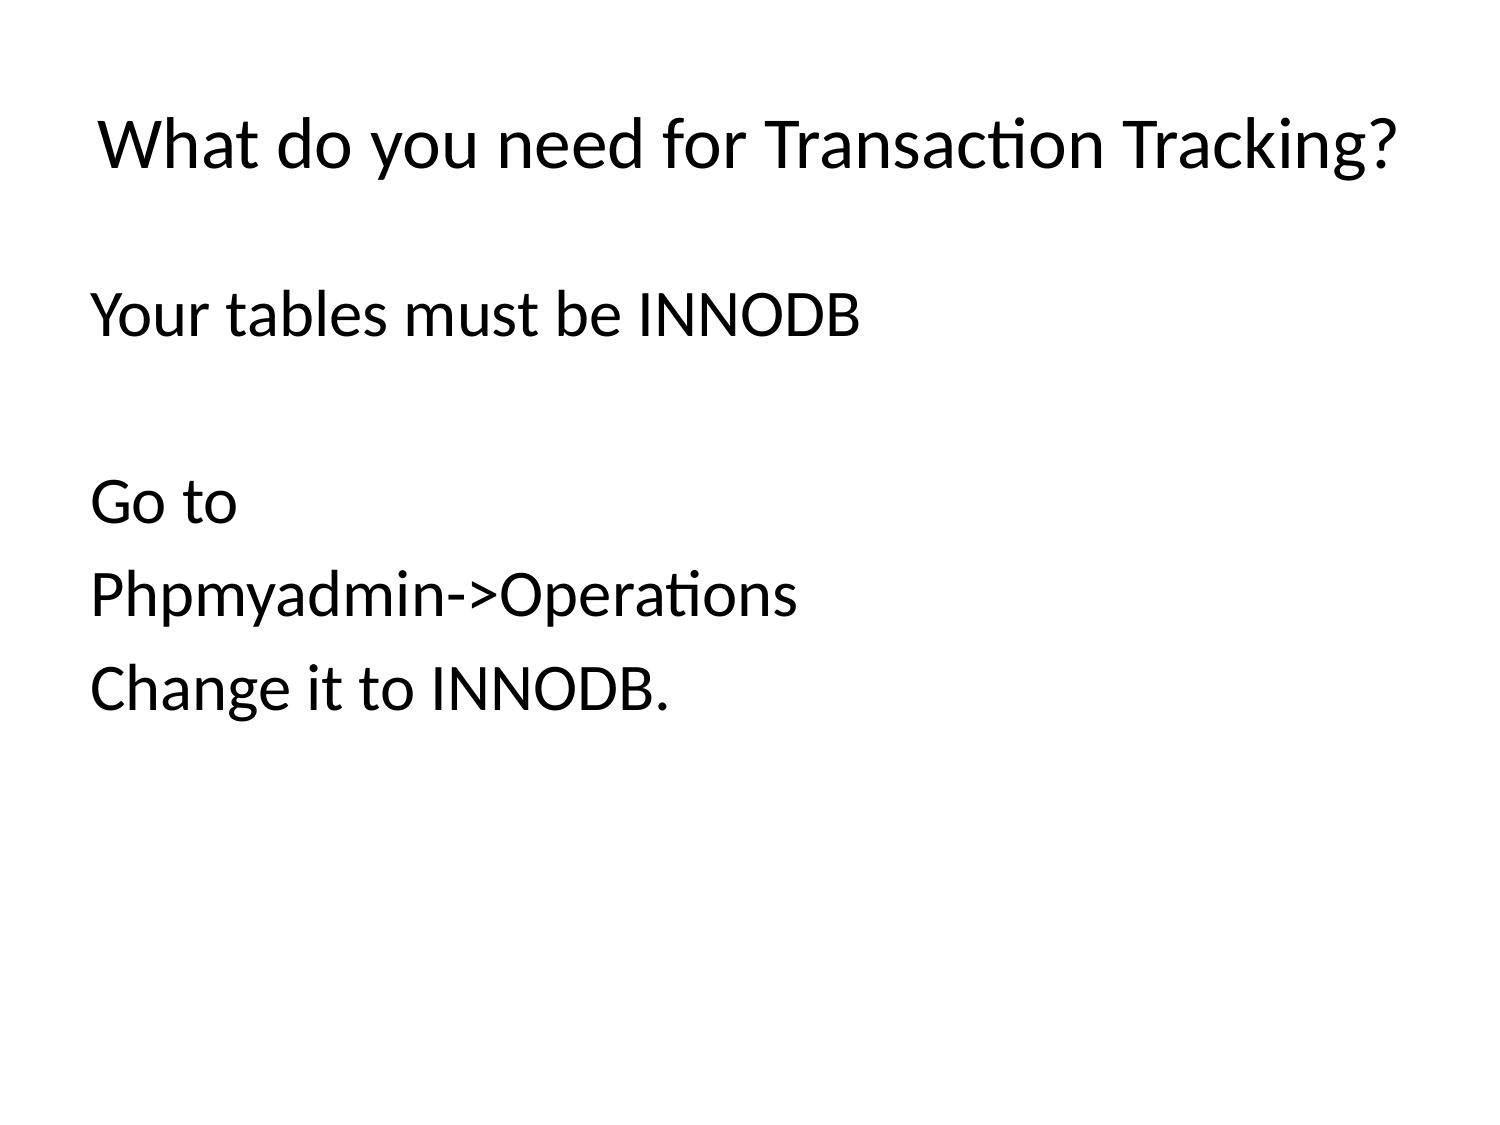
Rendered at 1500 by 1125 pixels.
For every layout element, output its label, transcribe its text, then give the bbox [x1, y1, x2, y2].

list Your tables must be INNODB Go to Phpmyadmin->Operations Change it to INNODB. [75, 262, 1425, 1005]
title What do you need for Transaction Tracking? [75, 45, 1425, 233]
